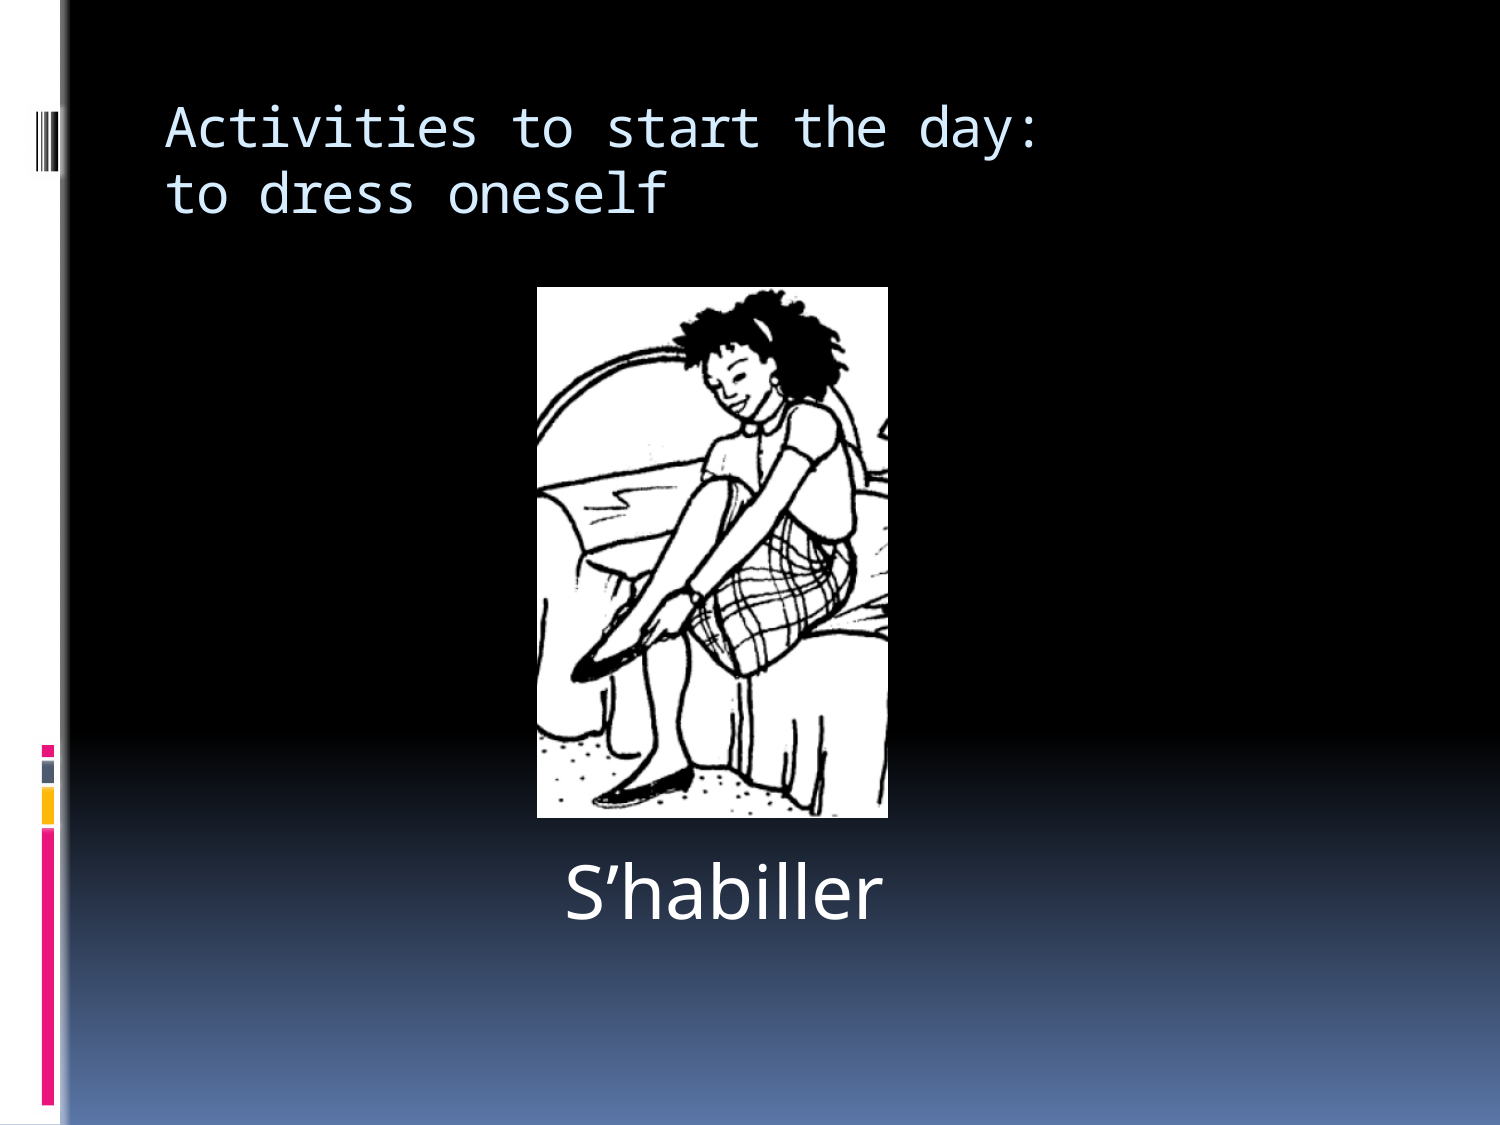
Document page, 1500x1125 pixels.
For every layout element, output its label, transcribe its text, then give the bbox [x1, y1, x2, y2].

picture [537, 287, 888, 818]
title Activities to start the day: to dress oneself [150, 83, 1425, 234]
text_box S’habiller [75, 837, 1375, 943]
